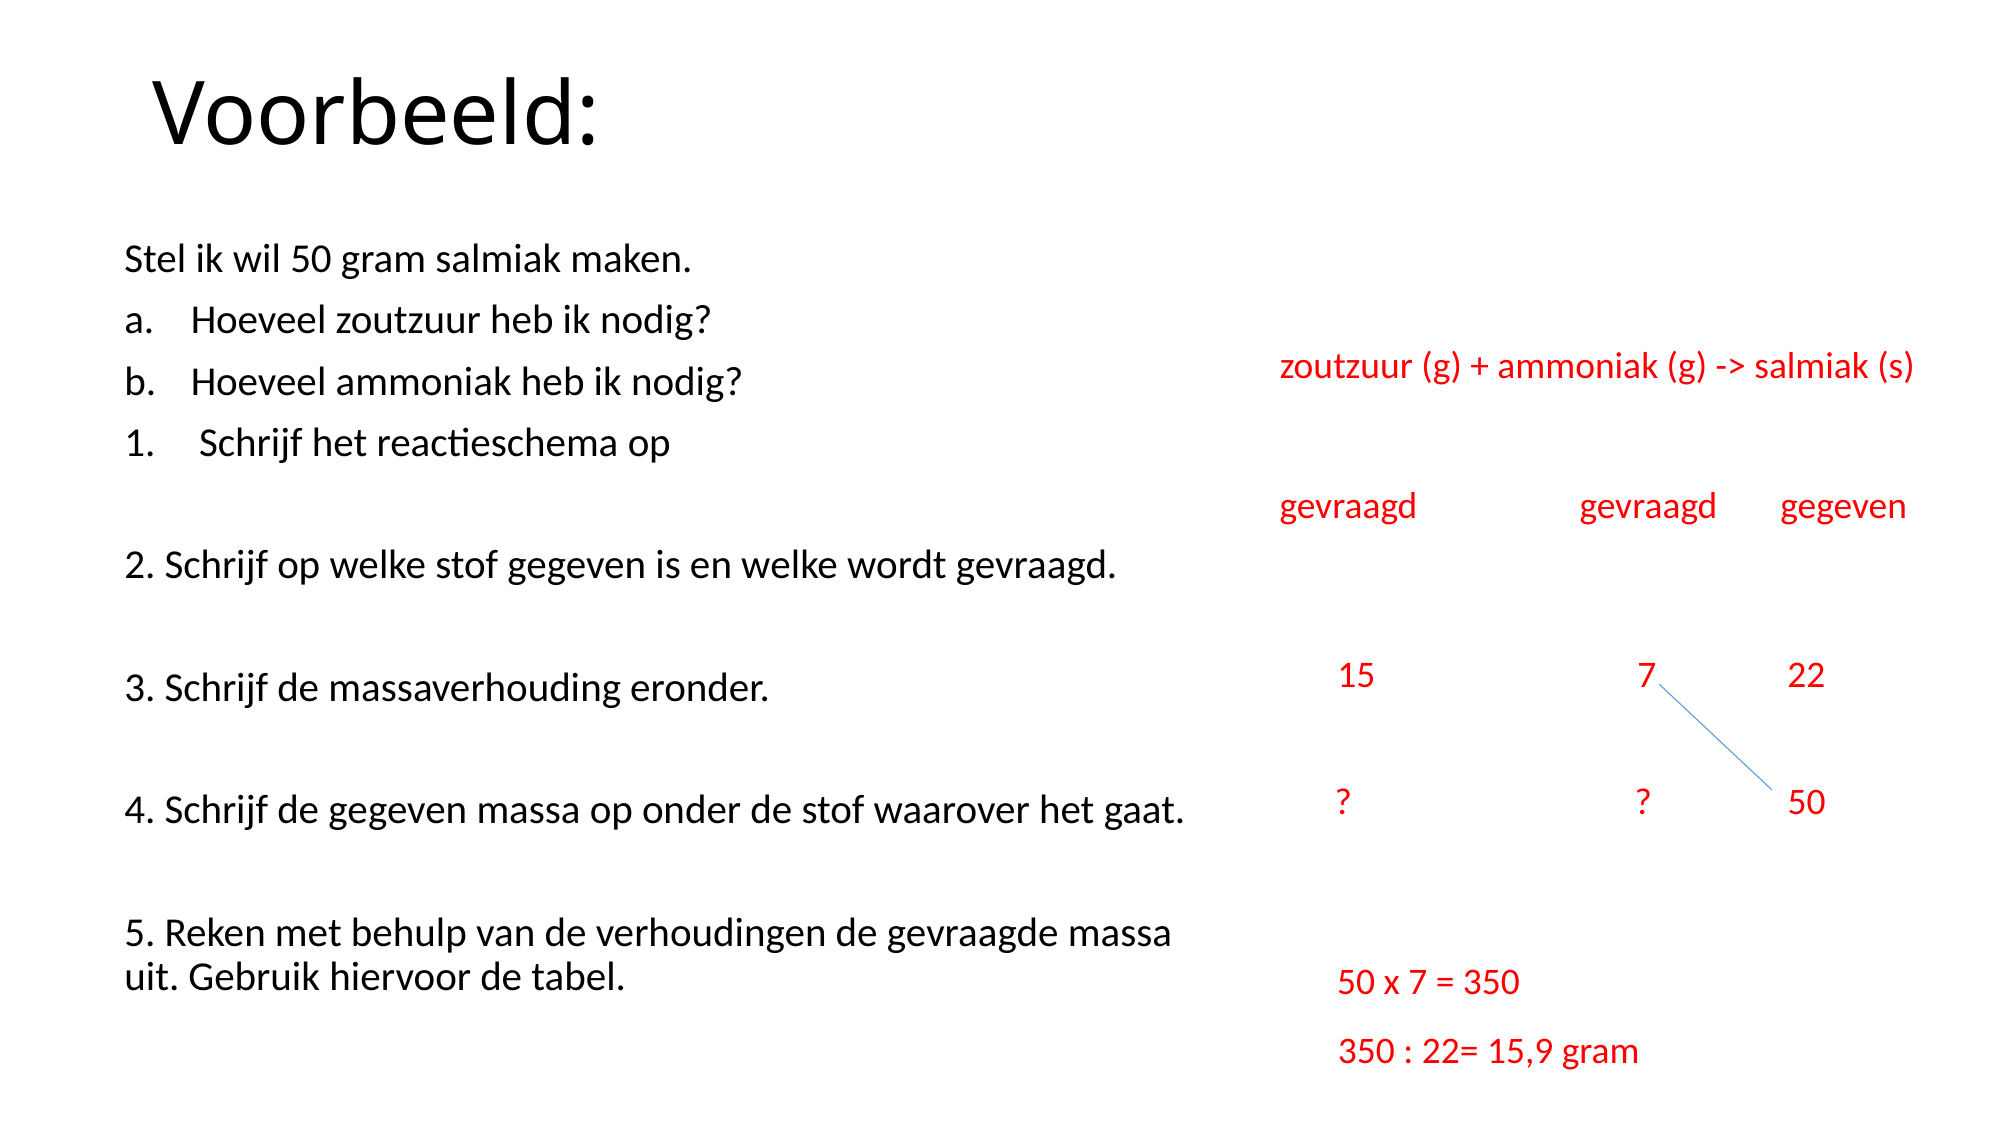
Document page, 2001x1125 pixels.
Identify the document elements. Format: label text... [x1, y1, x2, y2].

text_box gevraagd gevraagd gegeven [1264, 473, 1923, 579]
text_box zoutzuur (g) + ammoniak (g) -> salmiak (s) [1265, 333, 1940, 439]
title Voorbeeld: [137, 59, 1863, 278]
text_box 50 x 7 = 350 [1322, 949, 1536, 1055]
text_box ? ? 50 [1319, 769, 1901, 875]
text_box 15 7 22 [1322, 642, 1841, 748]
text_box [1659, 684, 1772, 790]
list Stel ik wil 50 gram salmiak maken. Hoeveel zoutzuur heb ik nodig? Hoeveel ammoniak heb ik nodig? Schrijf het reactieschema op 2. Schrijf op welke stof gegeven is en welke wordt gevraagd. 3. Schrijf de massaverhouding eronder. 4. Schrijf de gegeven massa op onder de stof waarover het gaat. 5. Reken met behulp van de verhoudingen de gevraagde massa uit. Gebruik hiervoor de tabel. [109, 229, 1217, 1056]
text_box 350 : 22= 15,9 gram [1323, 1018, 1655, 1124]
